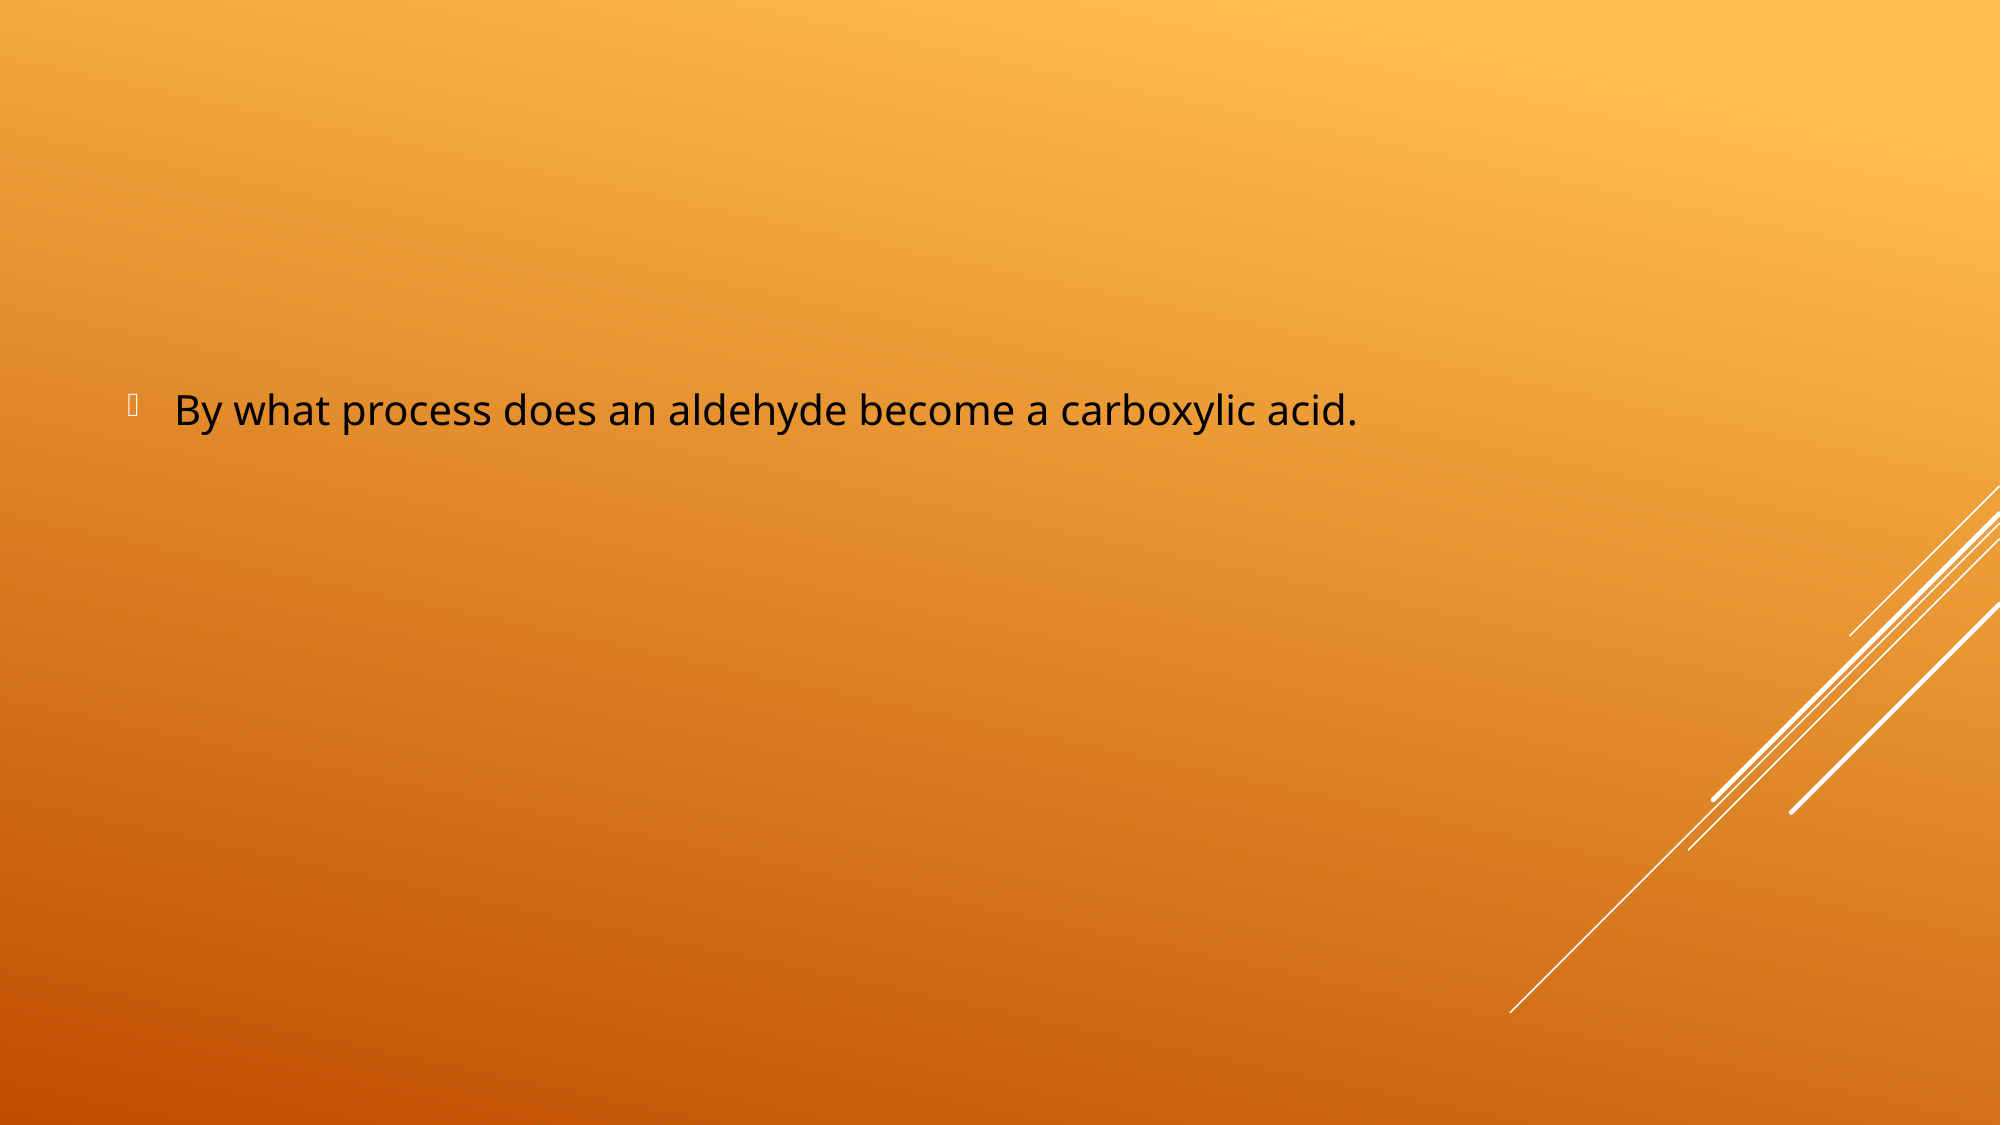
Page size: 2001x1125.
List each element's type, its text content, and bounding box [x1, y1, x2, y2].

list By what process does an aldehyde become a carboxylic acid. [112, 112, 1513, 706]
